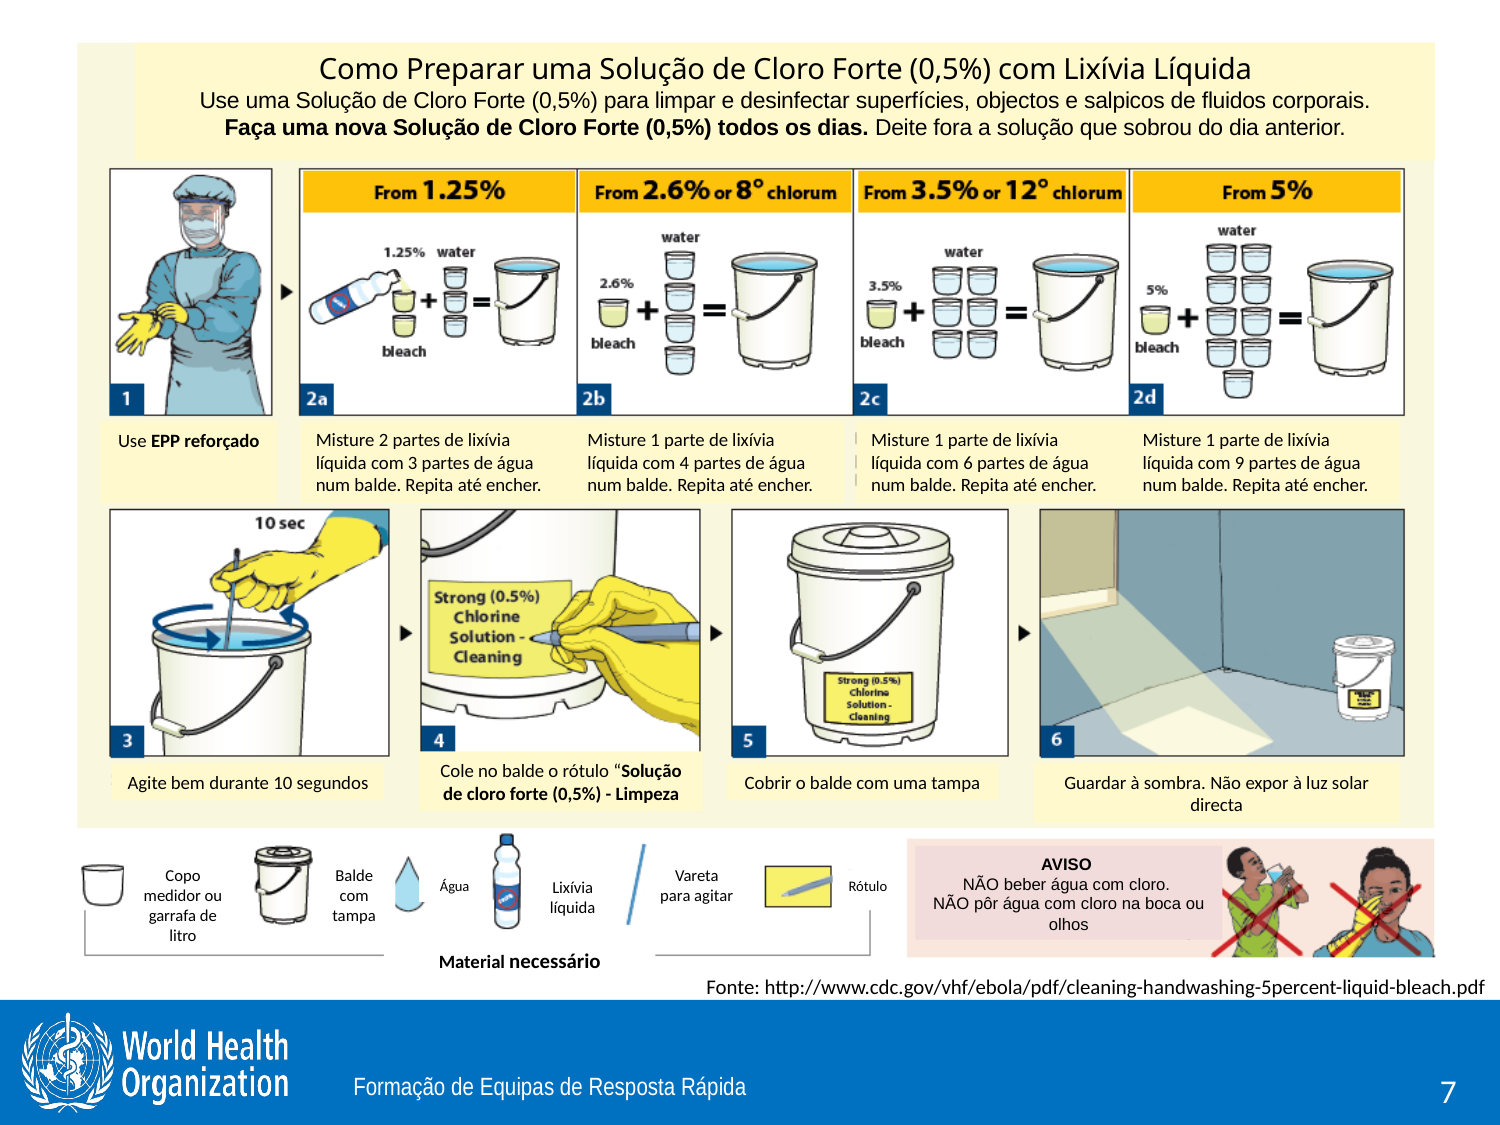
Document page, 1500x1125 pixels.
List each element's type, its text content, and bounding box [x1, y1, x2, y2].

picture [21, 1012, 288, 1113]
picture [55, 18, 1460, 982]
text_box Fonte: http://www.cdc.gov/vhf/ebola/pdf/cleaning-handwashing-5percent-liquid-bleach.pdf [348, 965, 1500, 1006]
